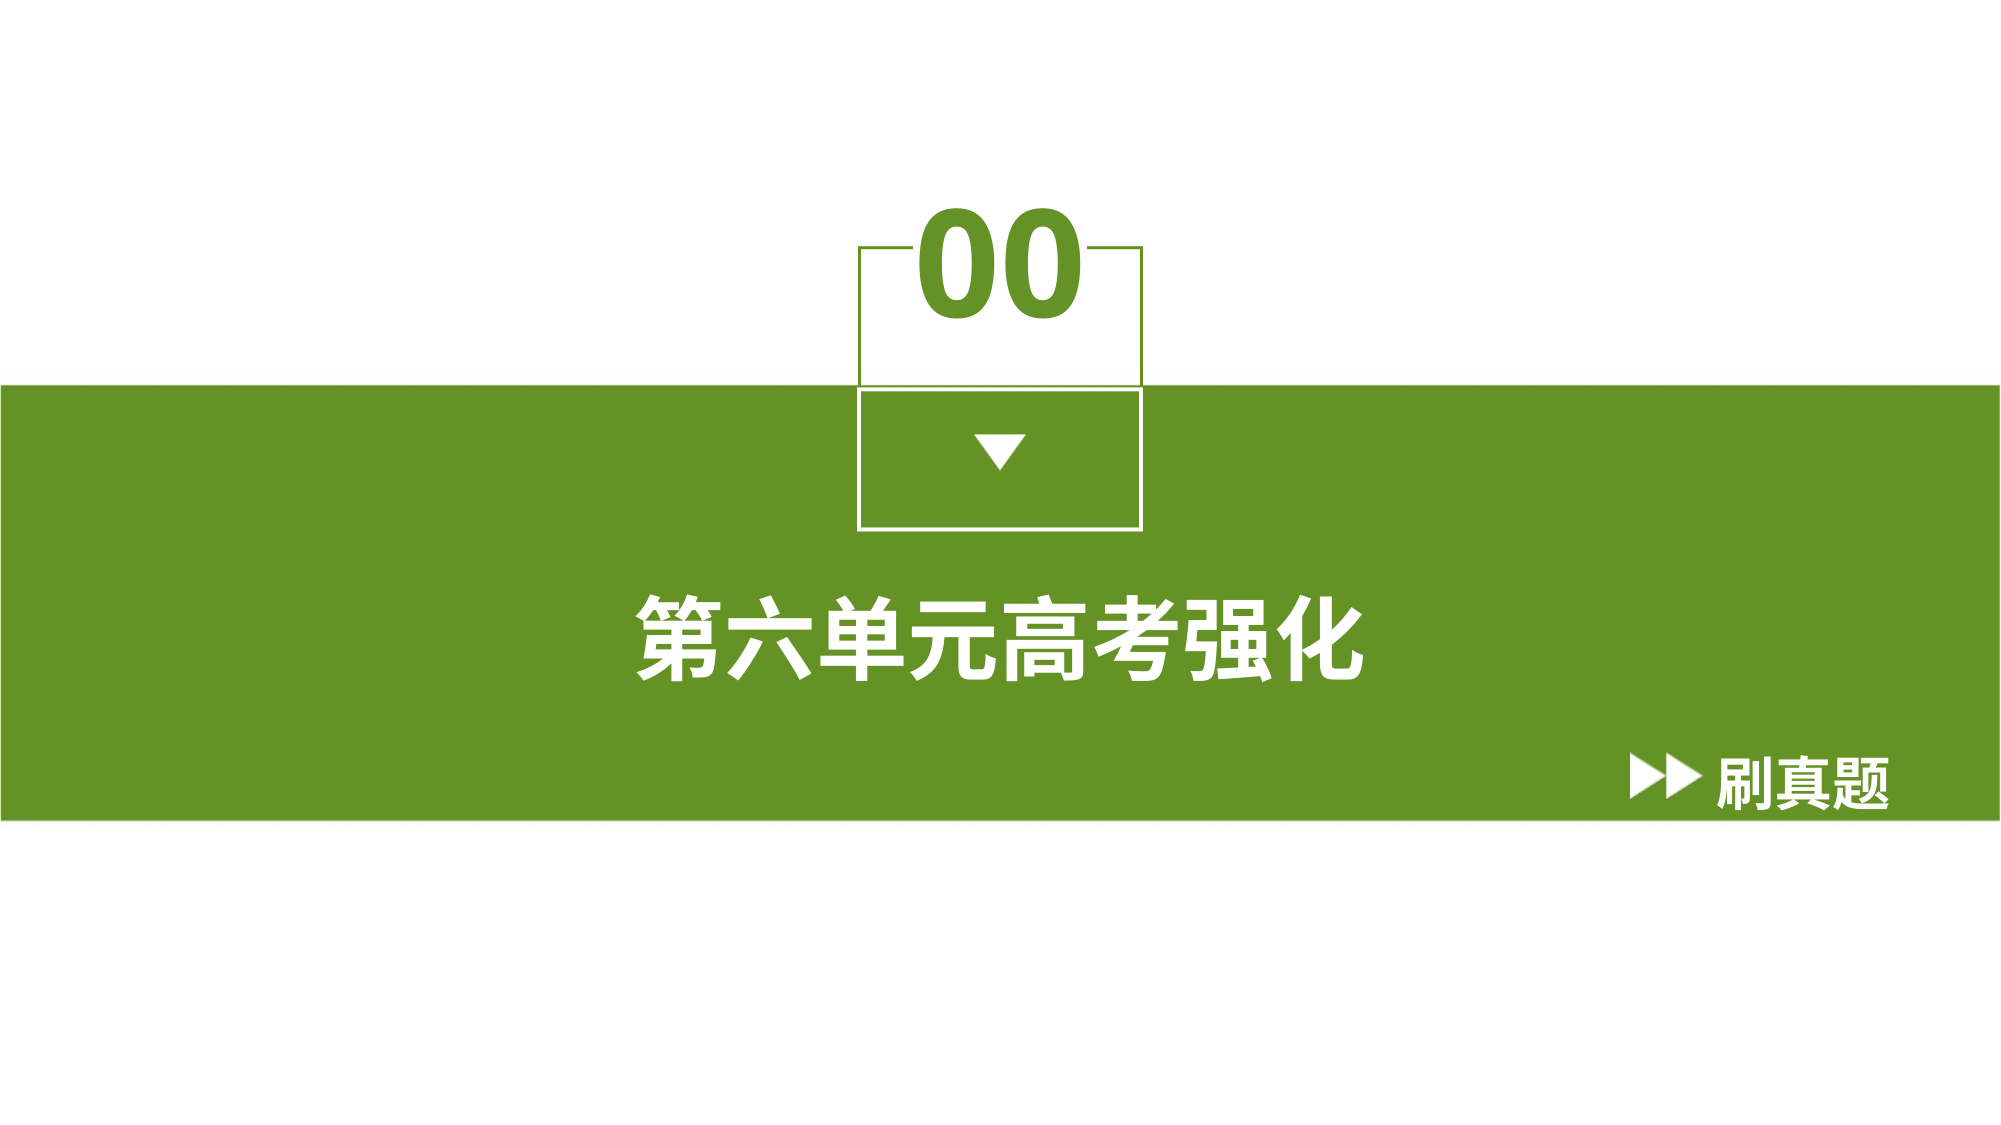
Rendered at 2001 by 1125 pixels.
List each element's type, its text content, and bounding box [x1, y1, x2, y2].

text_box 第六单元高考强化 [0, 572, 2000, 699]
picture [0, 0, 2000, 572]
text_box 00 [862, 156, 1139, 353]
text_box 刷真题 [1715, 718, 1997, 812]
picture [0, 699, 2000, 1125]
